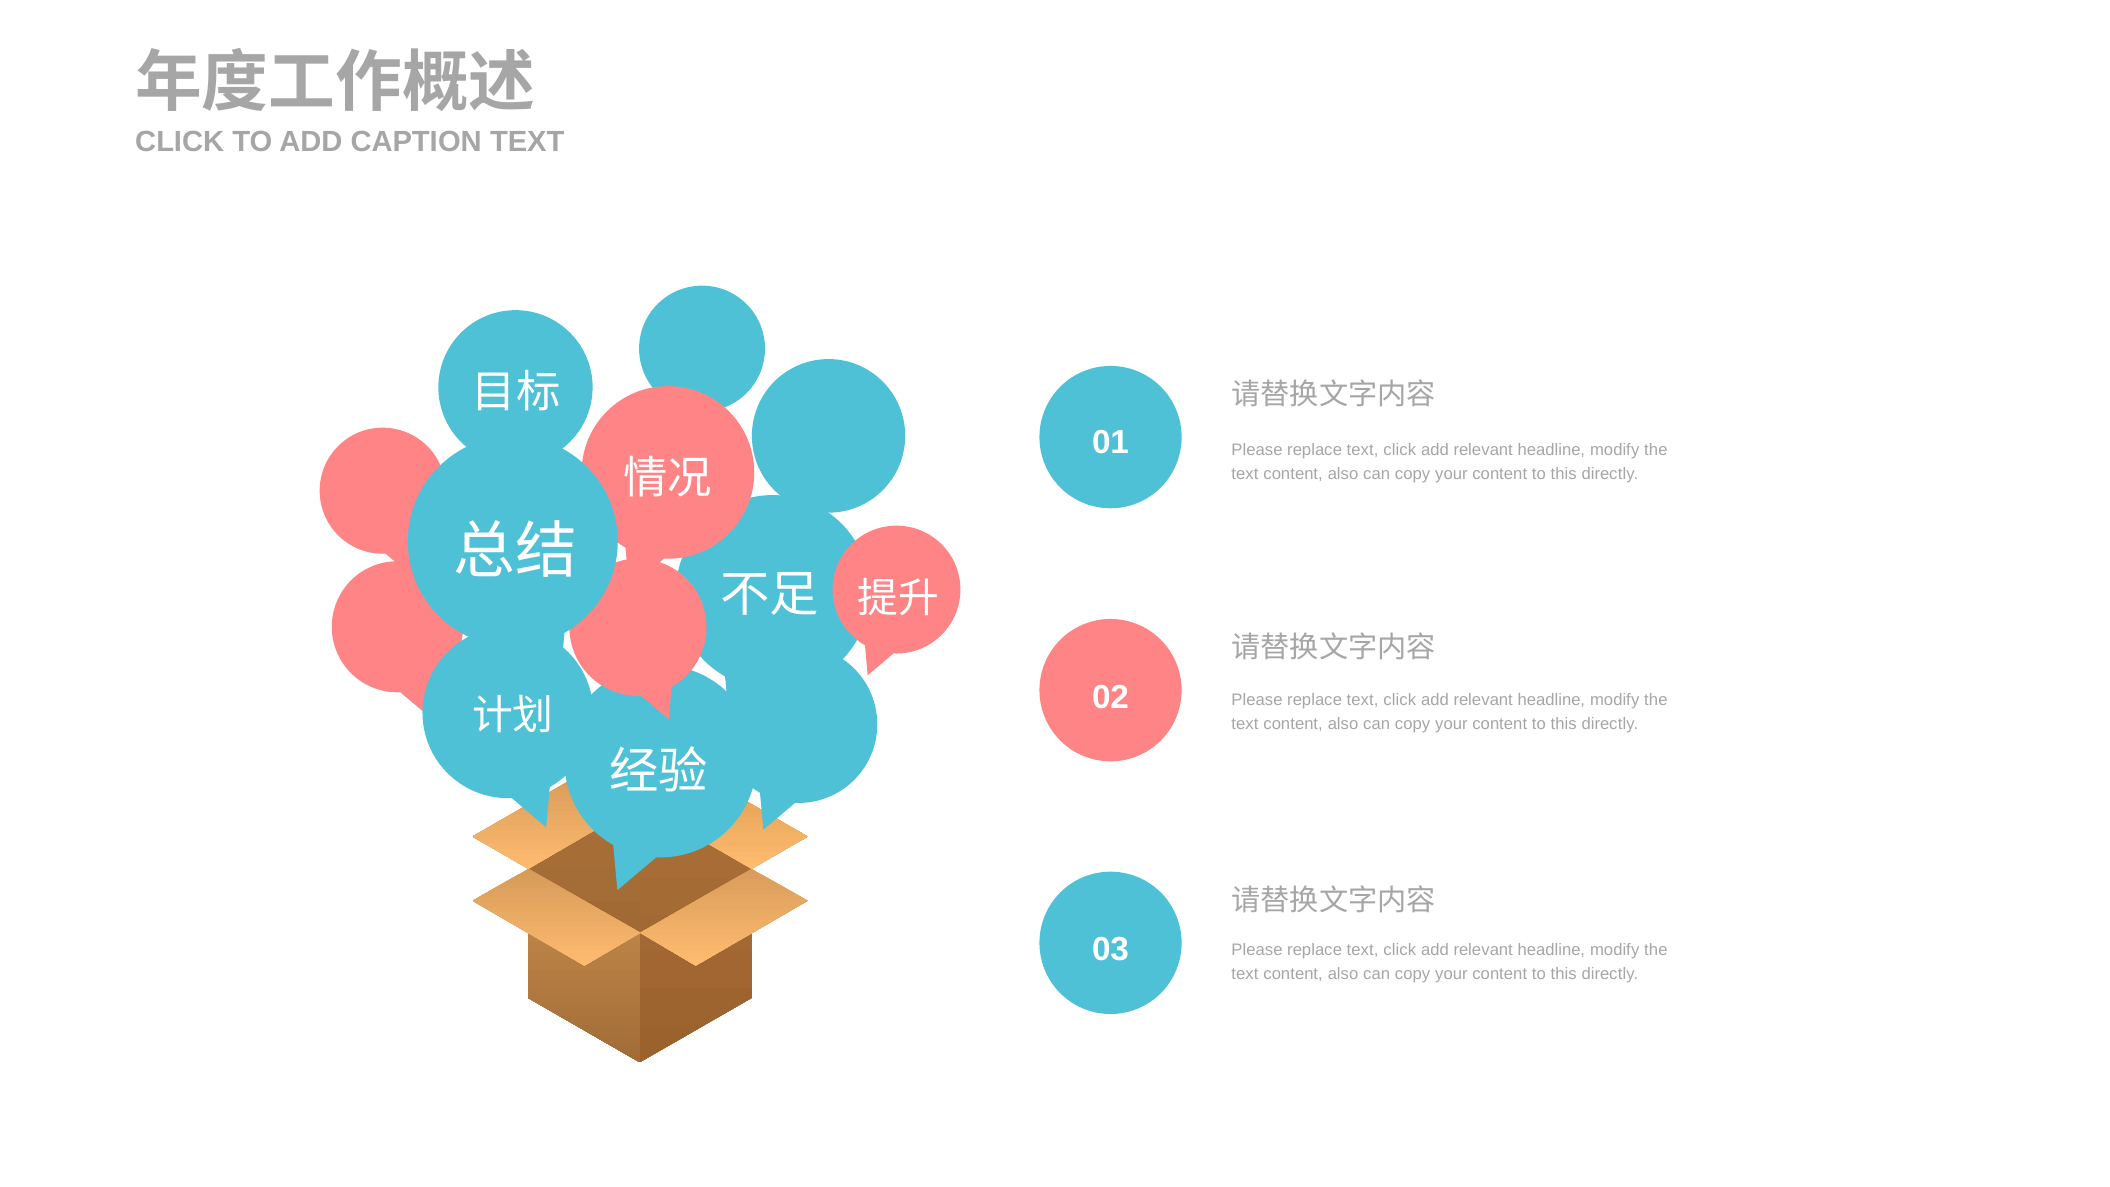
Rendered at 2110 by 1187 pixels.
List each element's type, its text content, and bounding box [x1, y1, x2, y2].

text_box [1166, 896, 1183, 989]
text_box [1071, 751, 1150, 763]
text_box [1038, 896, 1055, 989]
text_box [1070, 364, 1151, 377]
text_box [1038, 644, 1055, 737]
text_box 请替换文字内容 [1231, 618, 1548, 667]
text_box 01 [1055, 377, 1166, 495]
text_box Please replace text, click add relevant headline, modify the text content, also can copy your content to this directly. [1231, 434, 1690, 539]
text_box [1166, 643, 1183, 737]
text_box [1069, 1002, 1152, 1016]
text_box [1067, 617, 1154, 632]
text_box 02 [1055, 632, 1166, 751]
text_box [1166, 390, 1183, 484]
text_box [1068, 870, 1153, 884]
text_box 03 [1055, 884, 1166, 1002]
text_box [319, 285, 961, 891]
text_box [1038, 391, 1055, 484]
text_box 请替换文字内容 [1231, 365, 1548, 414]
text_box Please replace text, click add relevant headline, modify the text content, also can copy your content to this directly. [1231, 684, 1690, 789]
text_box Please replace text, click add relevant headline, modify the text content, also can copy your content to this directly. [1231, 935, 1690, 1039]
text_box 年度工作概述 [135, 38, 596, 119]
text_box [472, 891, 808, 1063]
text_box 请替换文字内容 [1231, 870, 1548, 920]
text_box [1067, 495, 1154, 510]
text_box CLICK TO ADD CAPTION TEXT [135, 122, 596, 158]
